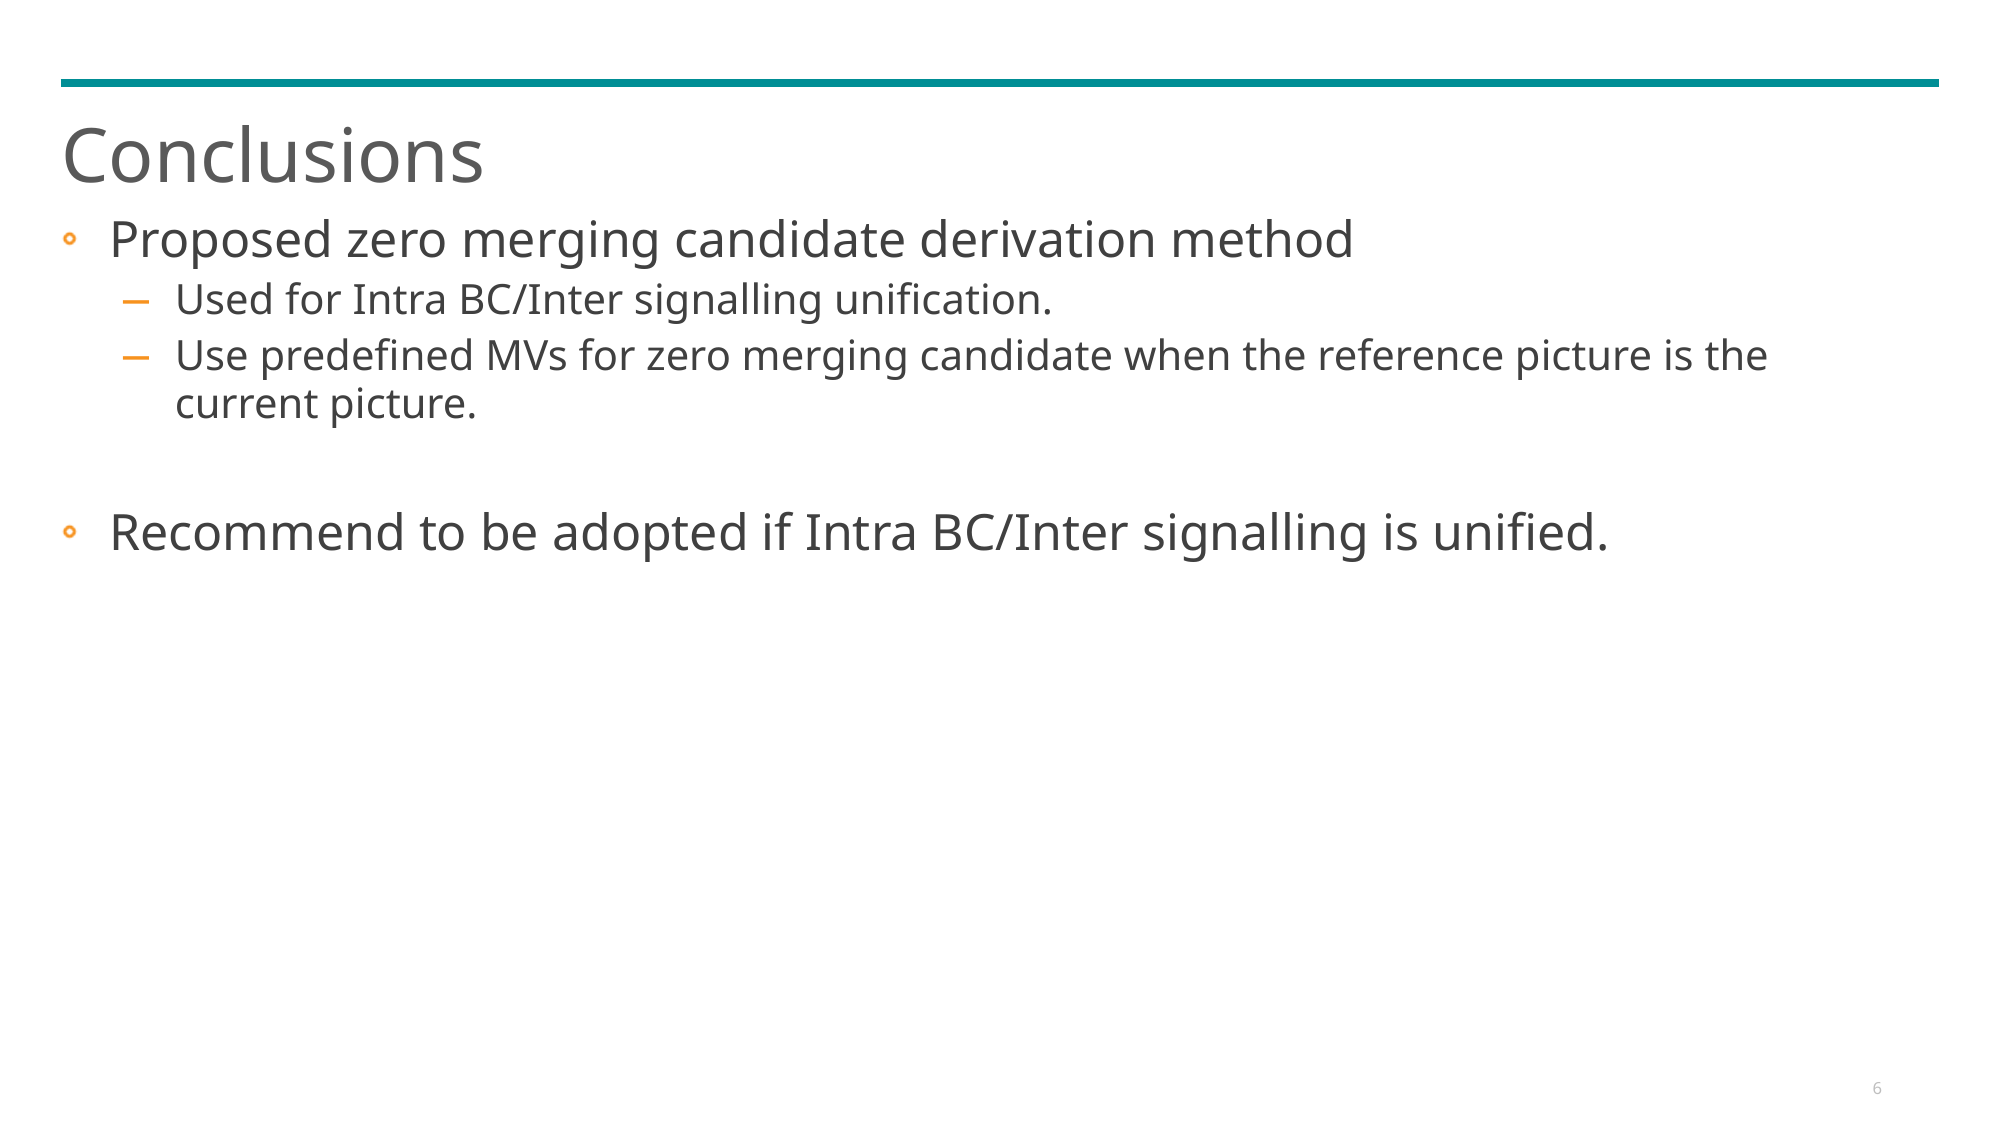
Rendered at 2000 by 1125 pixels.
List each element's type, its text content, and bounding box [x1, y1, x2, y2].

picture [52, 514, 88, 550]
picture [52, 221, 88, 257]
title Conclusions [46, 120, 1922, 205]
list Proposed zero merging candidate derivation method Used for Intra BC/Inter signalling unification. Use predefined MVs for zero merging candidate when the reference picture is the current picture. Recommend to be adopted if Intra BC/Inter signalling is unified. [37, 204, 1913, 533]
